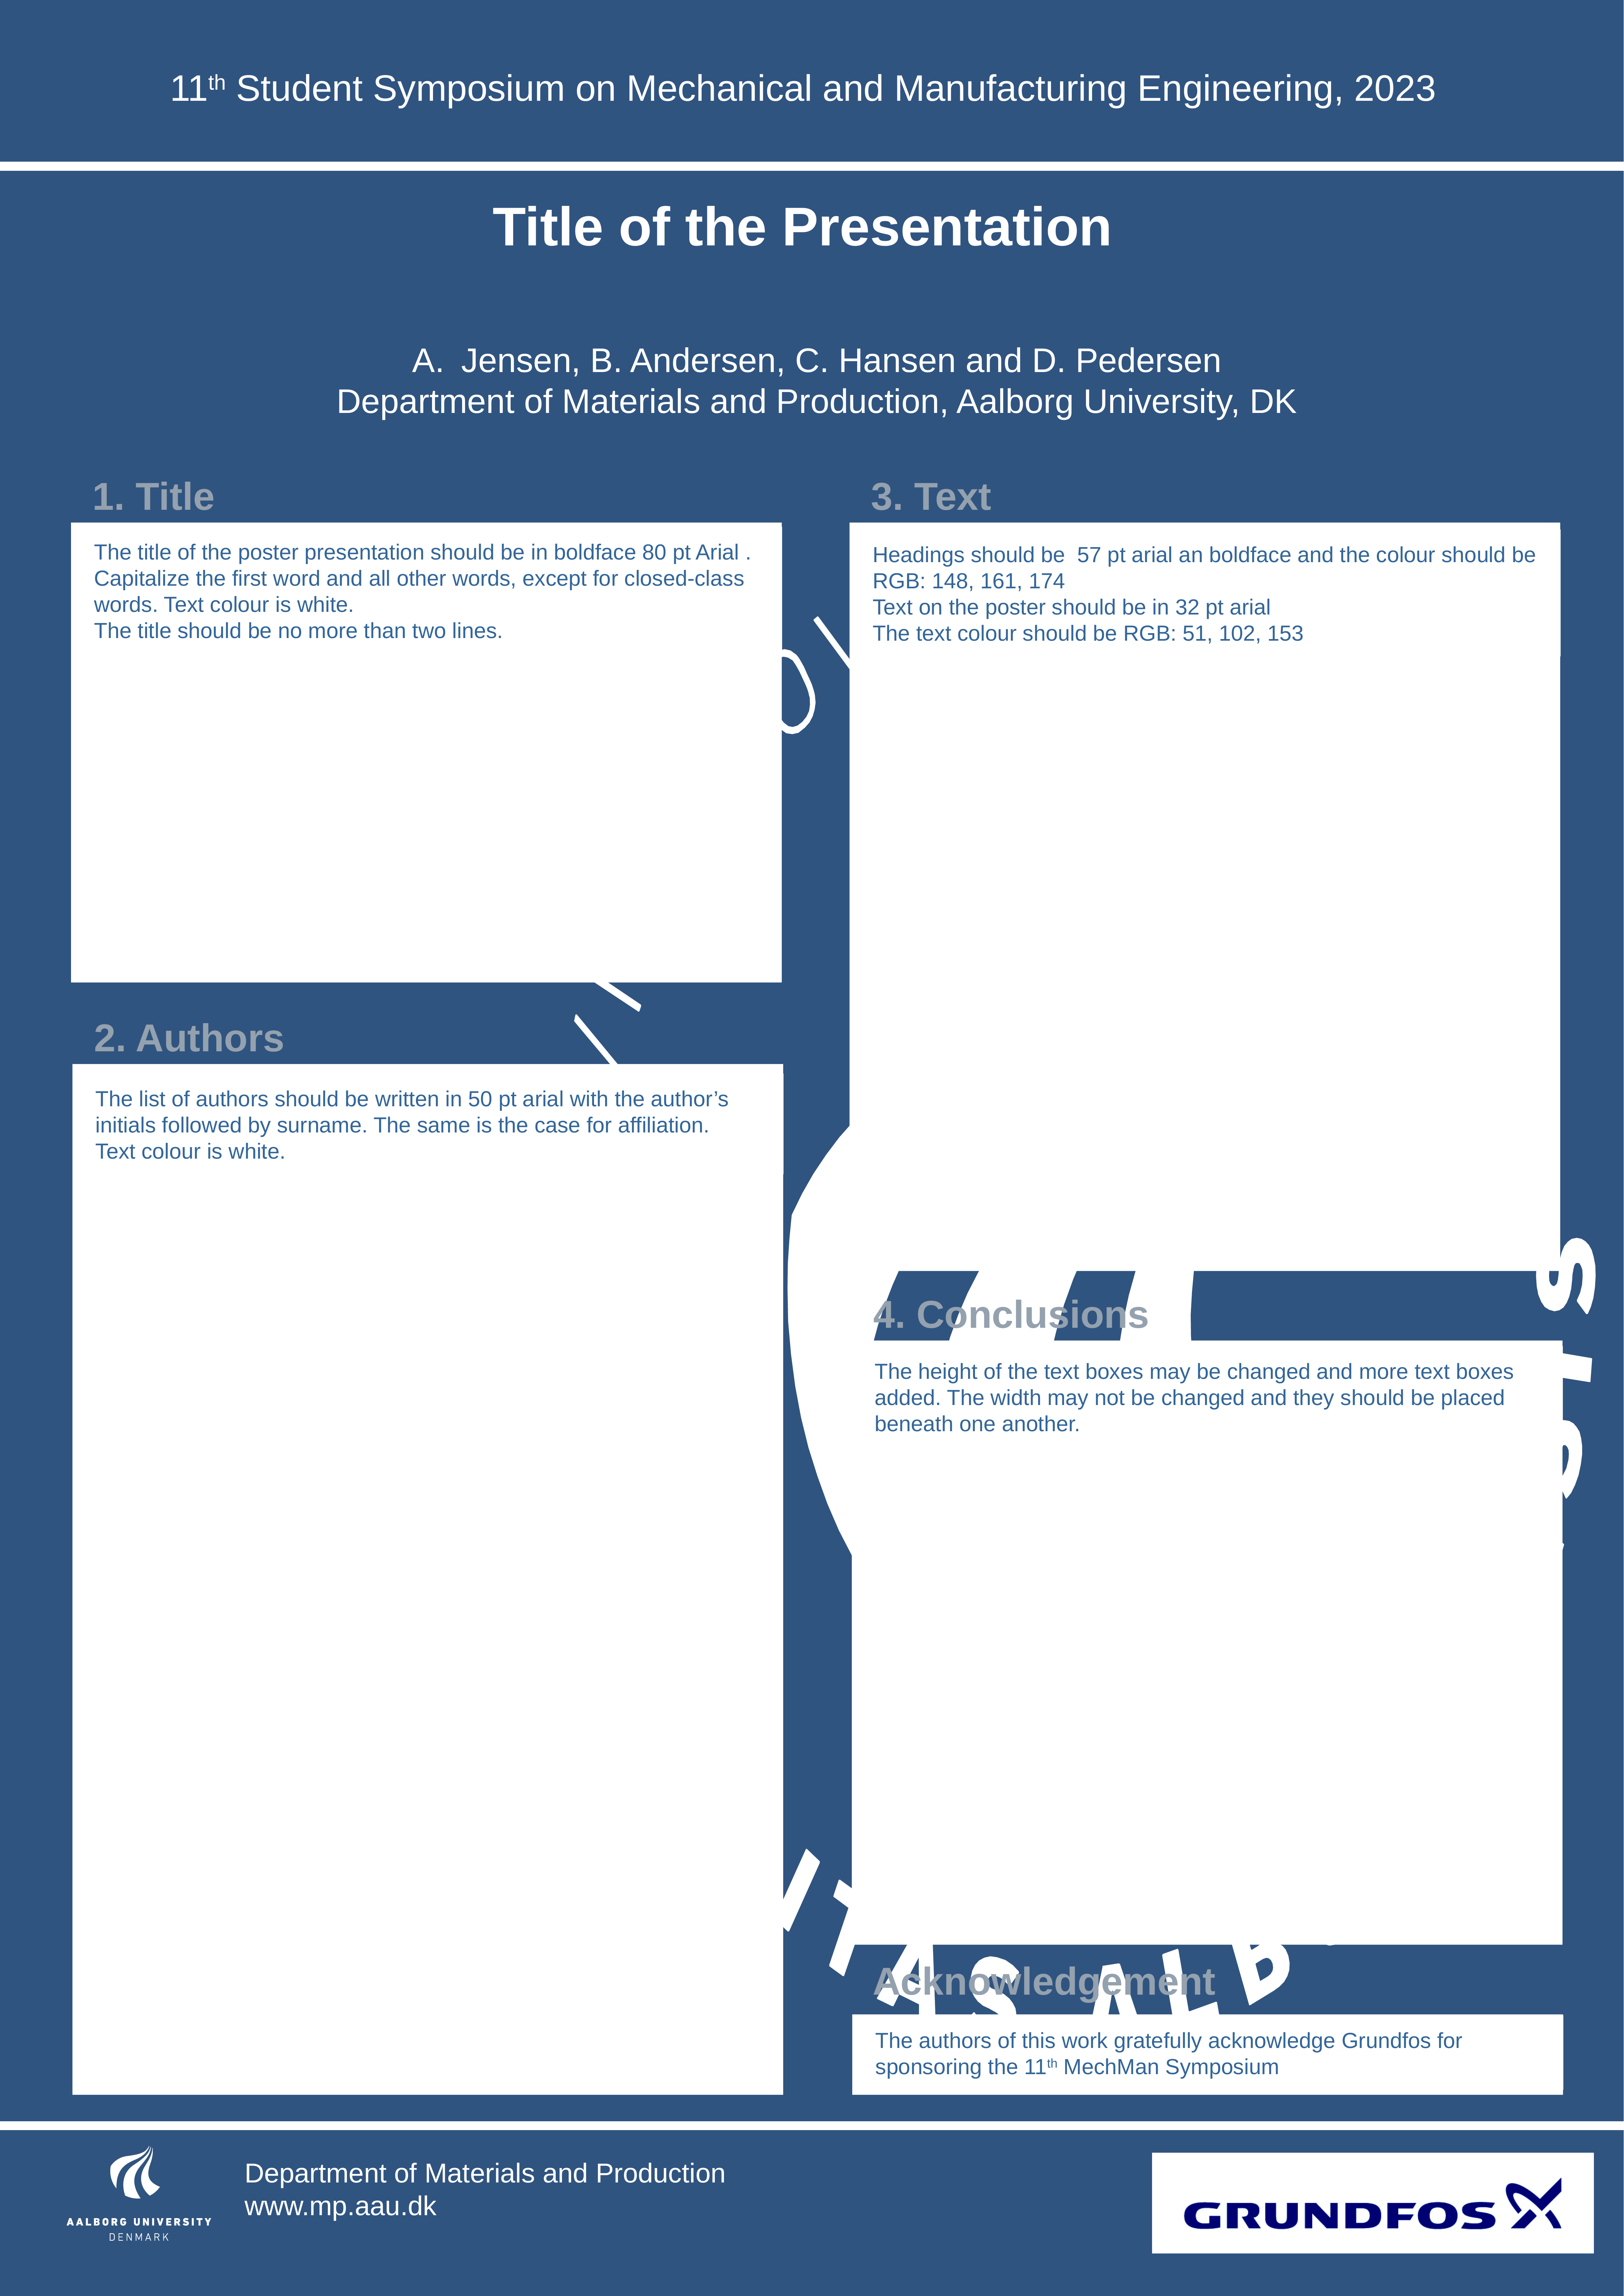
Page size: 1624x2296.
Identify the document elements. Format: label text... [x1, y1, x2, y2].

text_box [849, 522, 1561, 1271]
text_box 4. Conclusions [851, 1278, 1562, 1340]
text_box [852, 1340, 1563, 1945]
text_box Acknowledgement [850, 1946, 1561, 2014]
text_box 3. Text [849, 460, 1560, 522]
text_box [72, 1064, 784, 2095]
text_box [852, 2014, 1563, 2095]
text_box 2. Authors [71, 1001, 783, 1063]
text_box Jensen, B. Andersen, C. Hansen and D. Pedersen Department of Materials and Production, Aalborg University, DK [74, 327, 1561, 431]
text_box 1. Title [70, 460, 781, 523]
text_box Title of the Presentation [70, 188, 1536, 324]
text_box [71, 522, 782, 983]
picture [1152, 2153, 1594, 2253]
